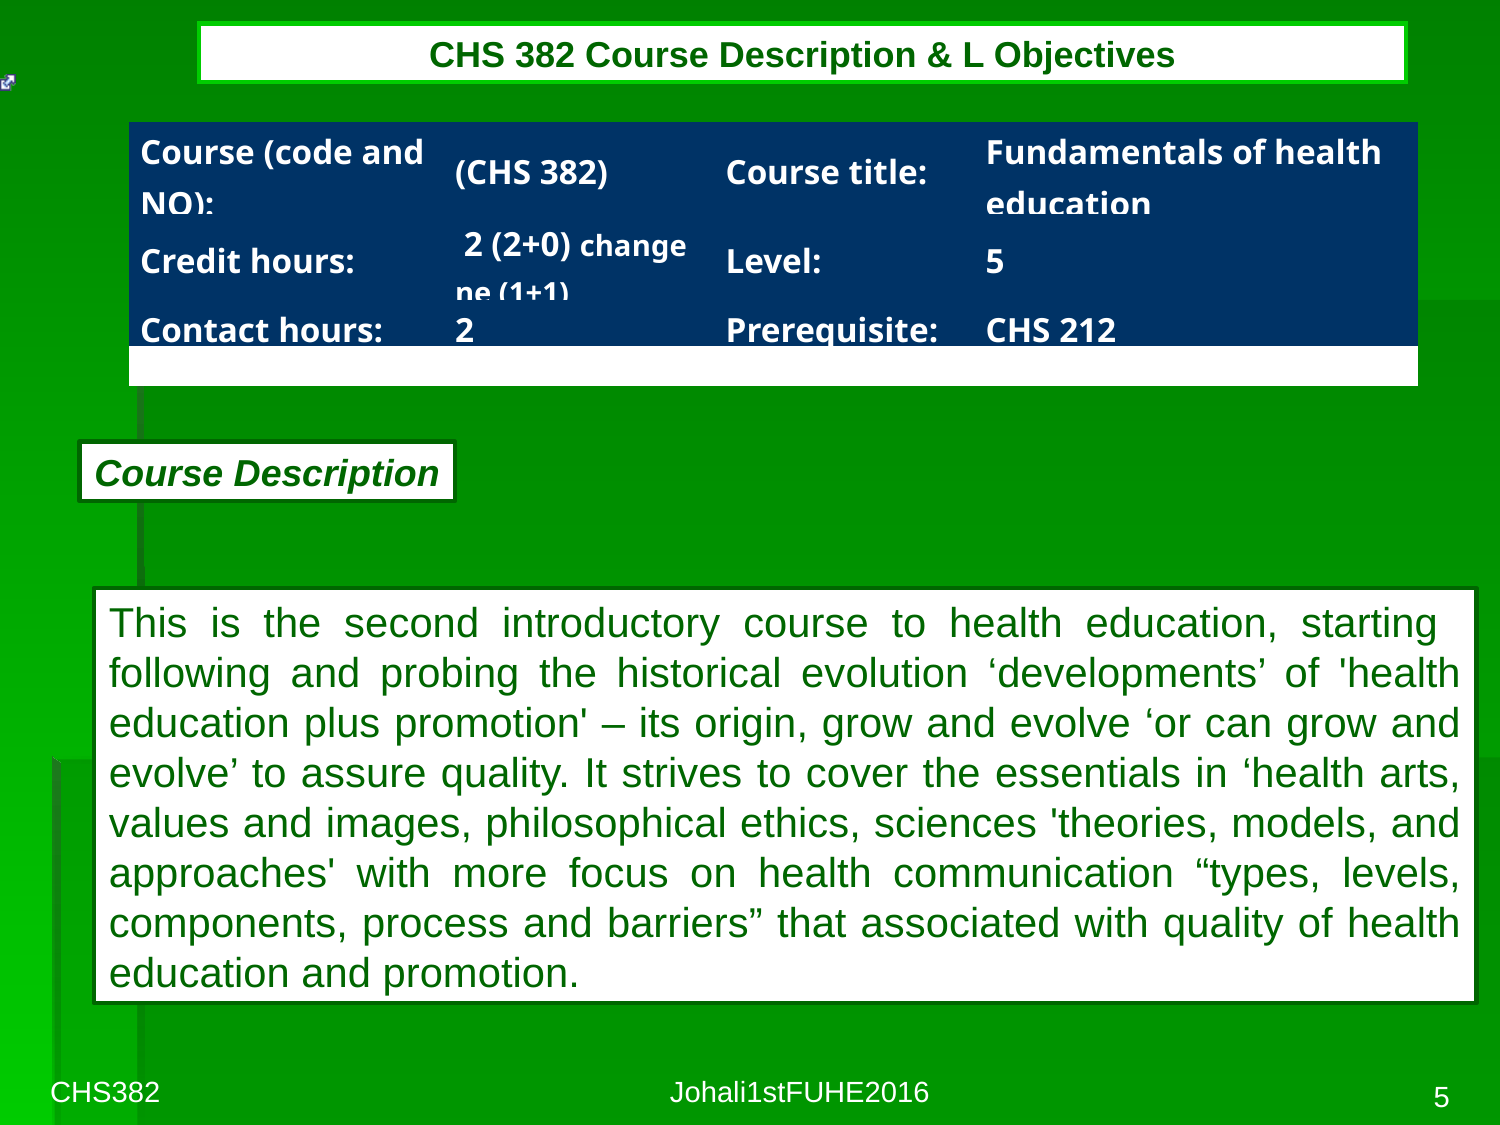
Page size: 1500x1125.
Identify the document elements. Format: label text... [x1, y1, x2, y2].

table_header Course (code and NO): [129, 122, 444, 214]
table_header Fundamentals of health education [974, 122, 1418, 214]
table_cell 2 [444, 300, 715, 346]
table_cell Credit hours: [129, 214, 444, 300]
table_cell Level: [715, 214, 974, 300]
table_cell Contact hours: [129, 300, 444, 346]
table_cell [129, 346, 1418, 386]
slide_number 5 [1312, 1070, 1466, 1114]
title CHS 382 Course Description & L Objectives [197, 21, 1408, 84]
text_box This is the second introductory course to health education, starting following and probing the historical evolution ‘developments’ of 'health education plus promotion' – its origin, grow and evolve ‘or can grow and evolve’ to assure quality. It strives to cover the essentials in ‘health arts, values and images, philosophical ethics, sciences 'theories, models, and approaches' with more focus on health communication “types, levels, components, process and barriers” that associated with quality of health education and promotion. [92, 586, 1479, 1005]
table_header Course title: [715, 122, 974, 214]
text_box Course Description [77, 439, 457, 503]
slide_number CHS382 [34, 1065, 348, 1114]
table_cell 2 (2+0) change ne (1+1) [444, 214, 715, 300]
table_cell 5 [974, 214, 1418, 300]
table_header (CHS 382) [444, 122, 715, 214]
footer Johali1stFUHE2016 [562, 1065, 1038, 1114]
picture [0, 74, 16, 91]
table_cell Prerequisite: [715, 300, 974, 346]
table_cell CHS 212 [974, 300, 1418, 346]
